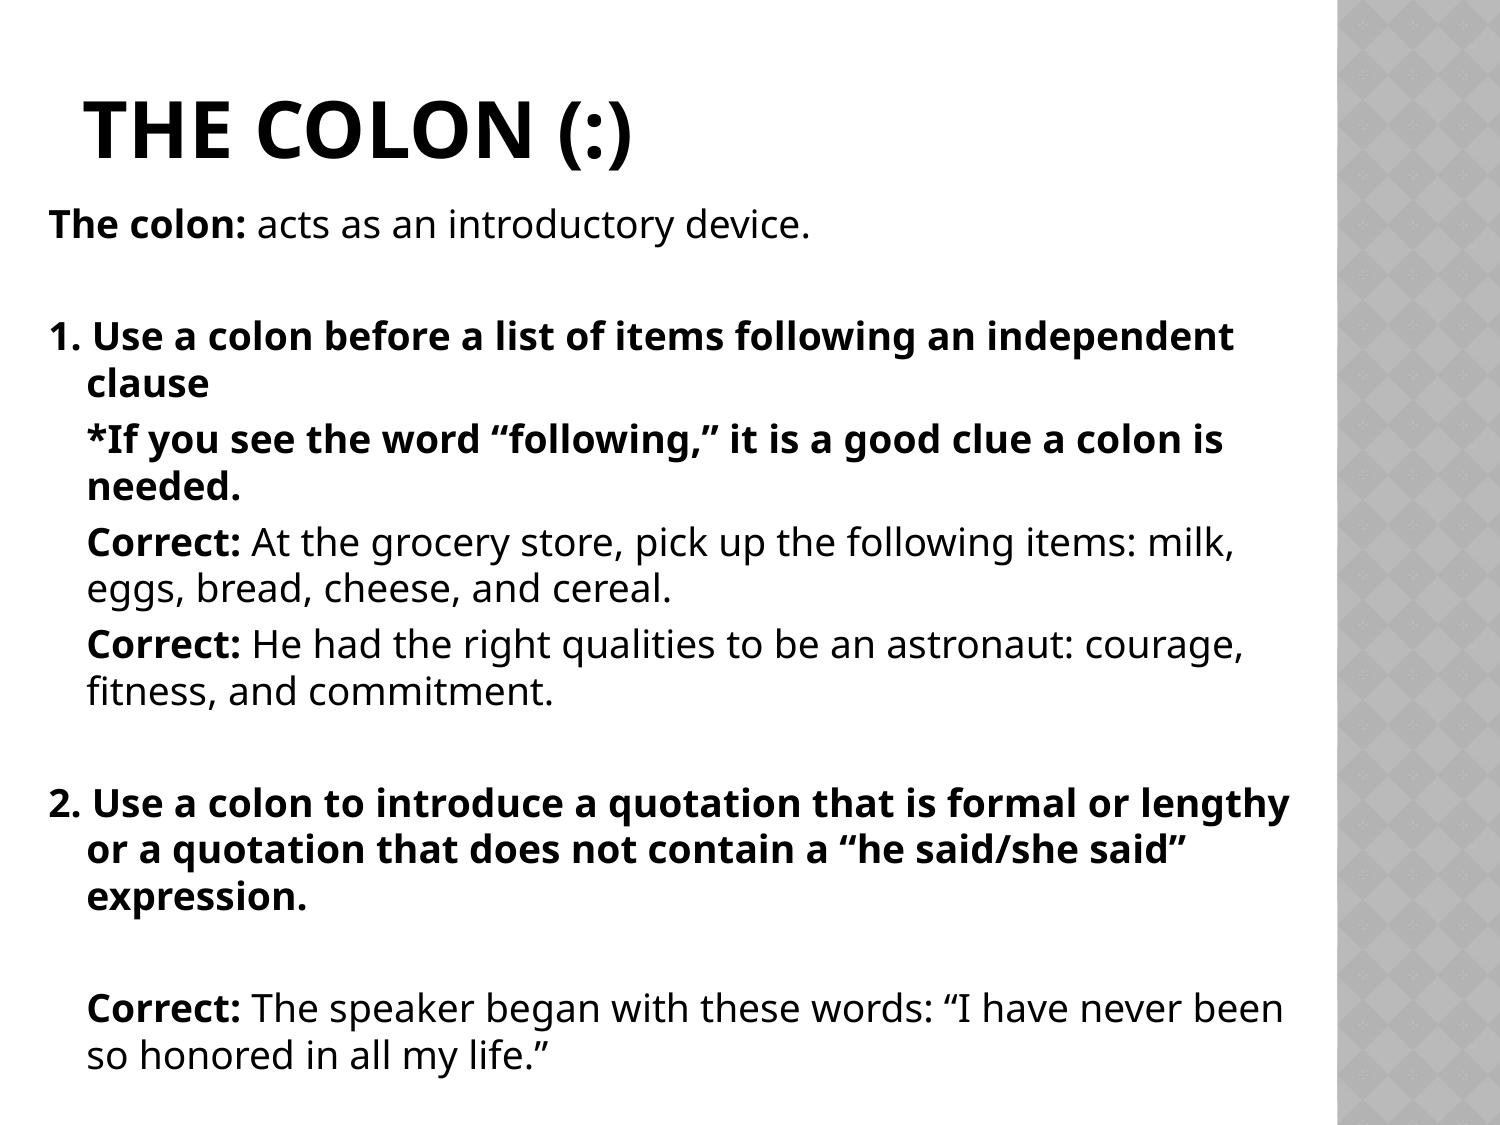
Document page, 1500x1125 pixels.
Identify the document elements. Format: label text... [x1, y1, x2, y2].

title The colon (:) [75, 52, 1263, 175]
list The colon: acts as an introductory device. 1. Use a colon before a list of items following an independent clause *If you see the word “following,” it is a good clue a colon is needed. Correct: At the grocery store, pick up the following items: milk, eggs, bread, cheese, and cereal. Correct: He had the right qualities to be an astronaut: courage, fitness, and commitment. 2. Use a colon to introduce a quotation that is formal or lengthy or a quotation that does not contain a “he said/she said” expression. Correct: The speaker began with these words: “I have never been so honored in all my life.” [33, 192, 1333, 1094]
